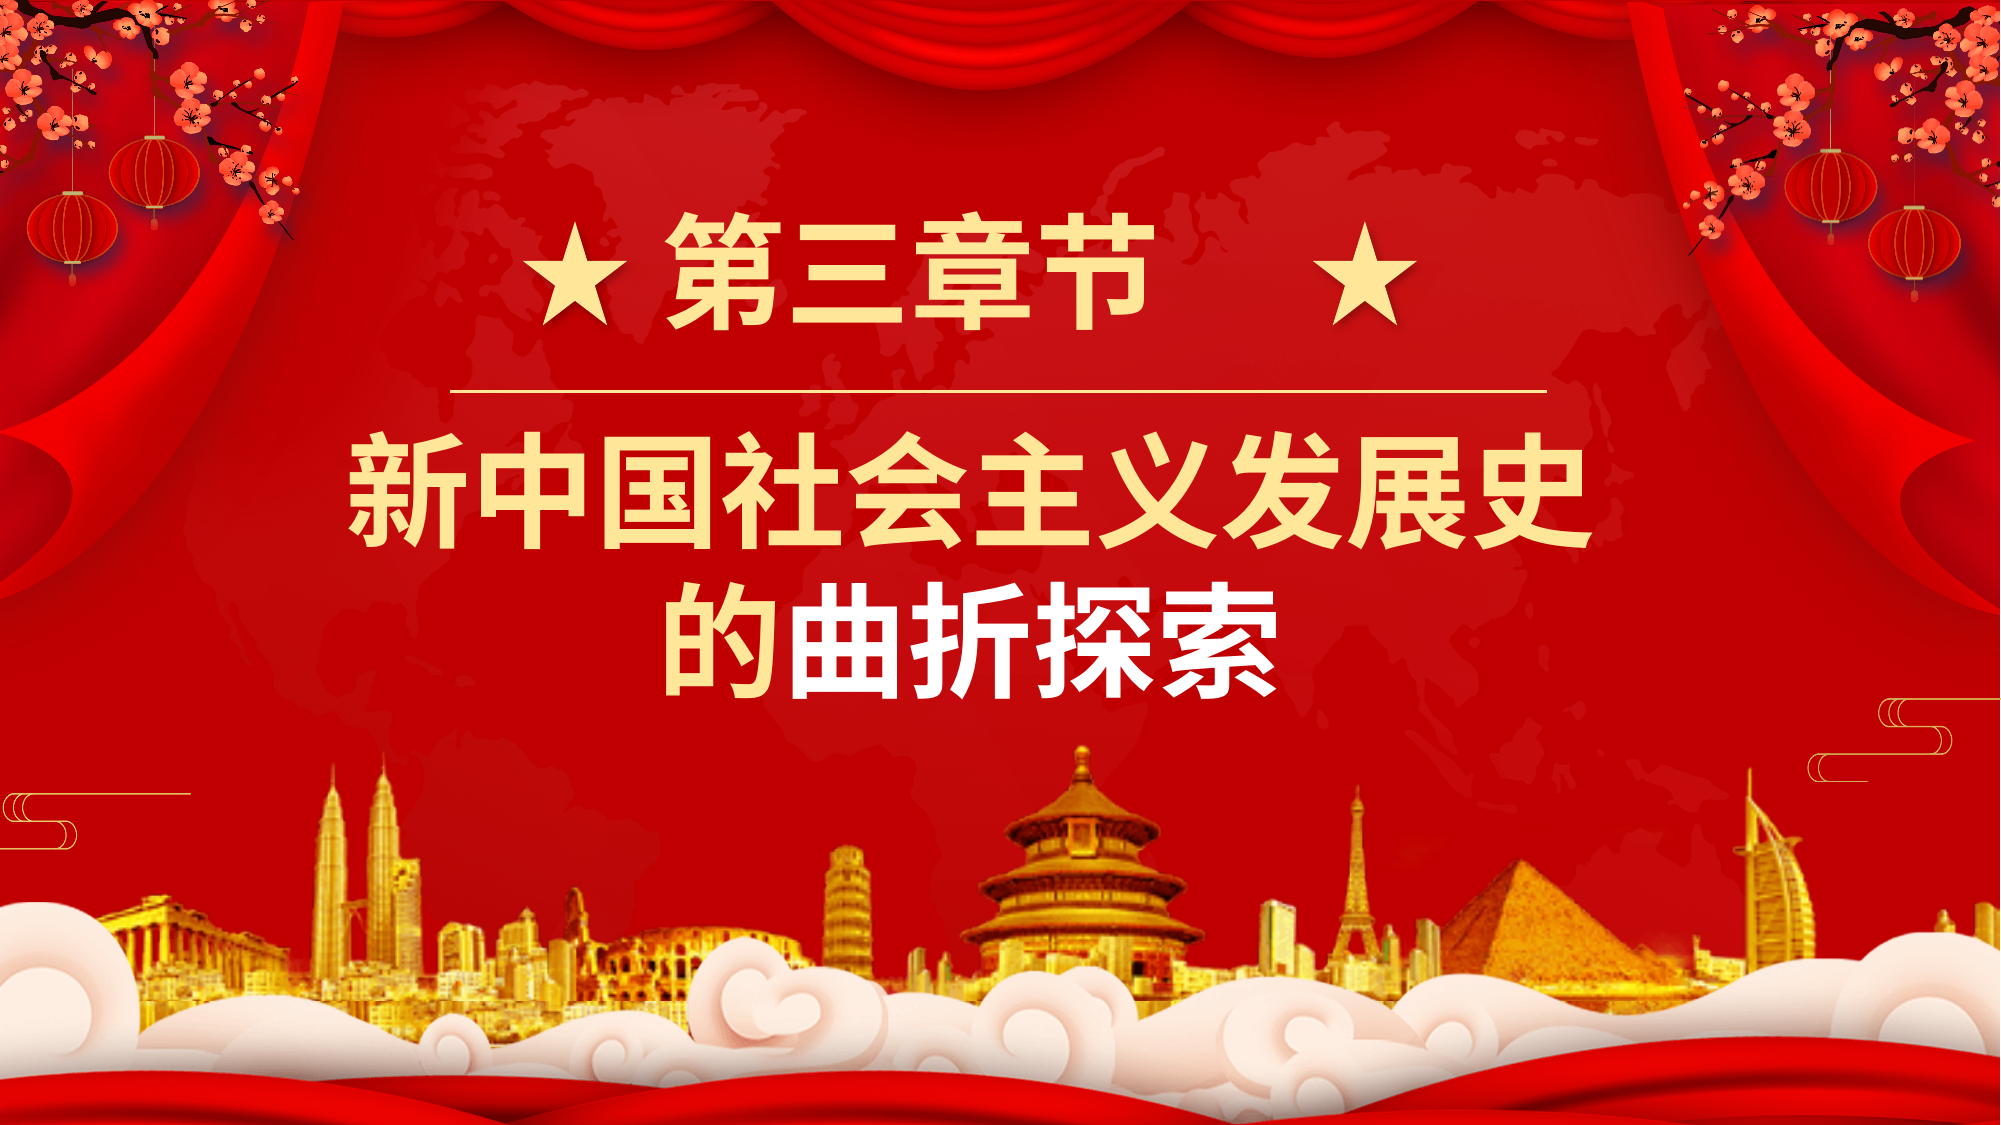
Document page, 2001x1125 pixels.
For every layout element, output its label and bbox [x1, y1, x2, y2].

text_box [0, 733, 2000, 1125]
picture [0, 0, 2001, 805]
